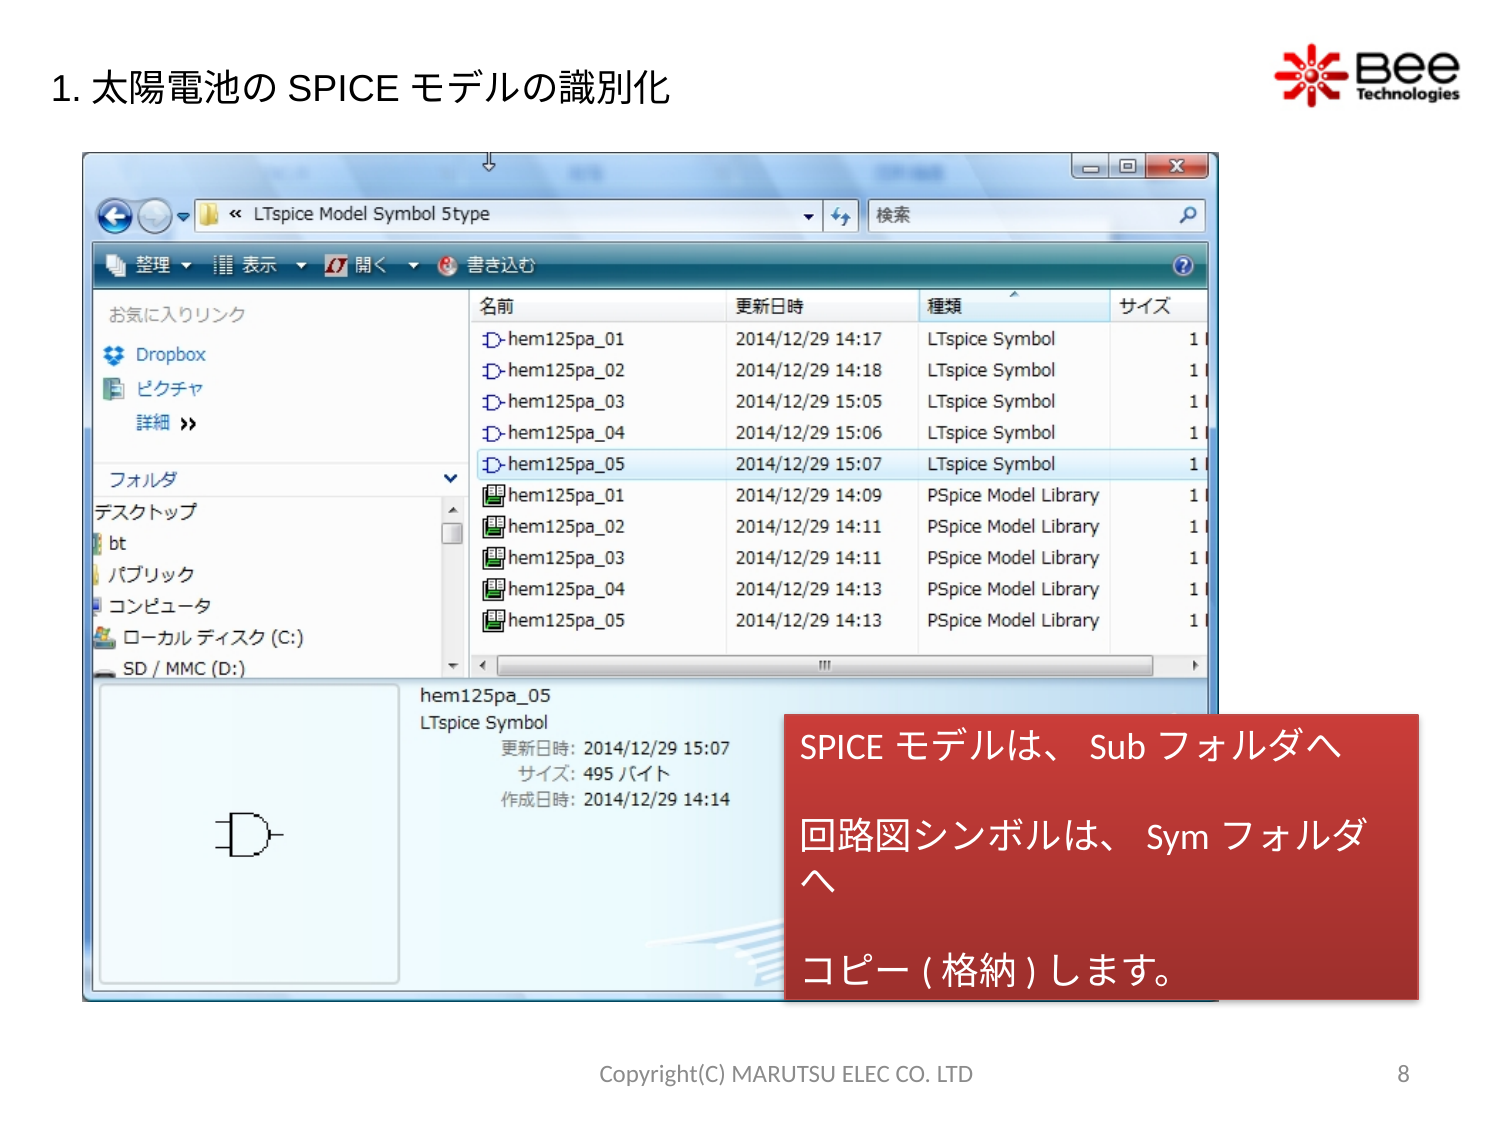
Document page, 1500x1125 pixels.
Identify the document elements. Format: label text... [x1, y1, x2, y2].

picture [81, 152, 1219, 1003]
picture [1269, 34, 1466, 117]
text_box 1.太陽電池のSPICEモデルの識別化 [36, 56, 687, 117]
footer Copyright(C) MARUTSU ELEC CO. LTD [363, 1042, 1211, 1103]
slide_number 8 [1211, 1042, 1425, 1103]
text_box SPICEモデルは、Subフォルダへ 回路図シンボルは、Symフォルダへ コピー(格納)します。 [1224, 714, 1419, 1000]
